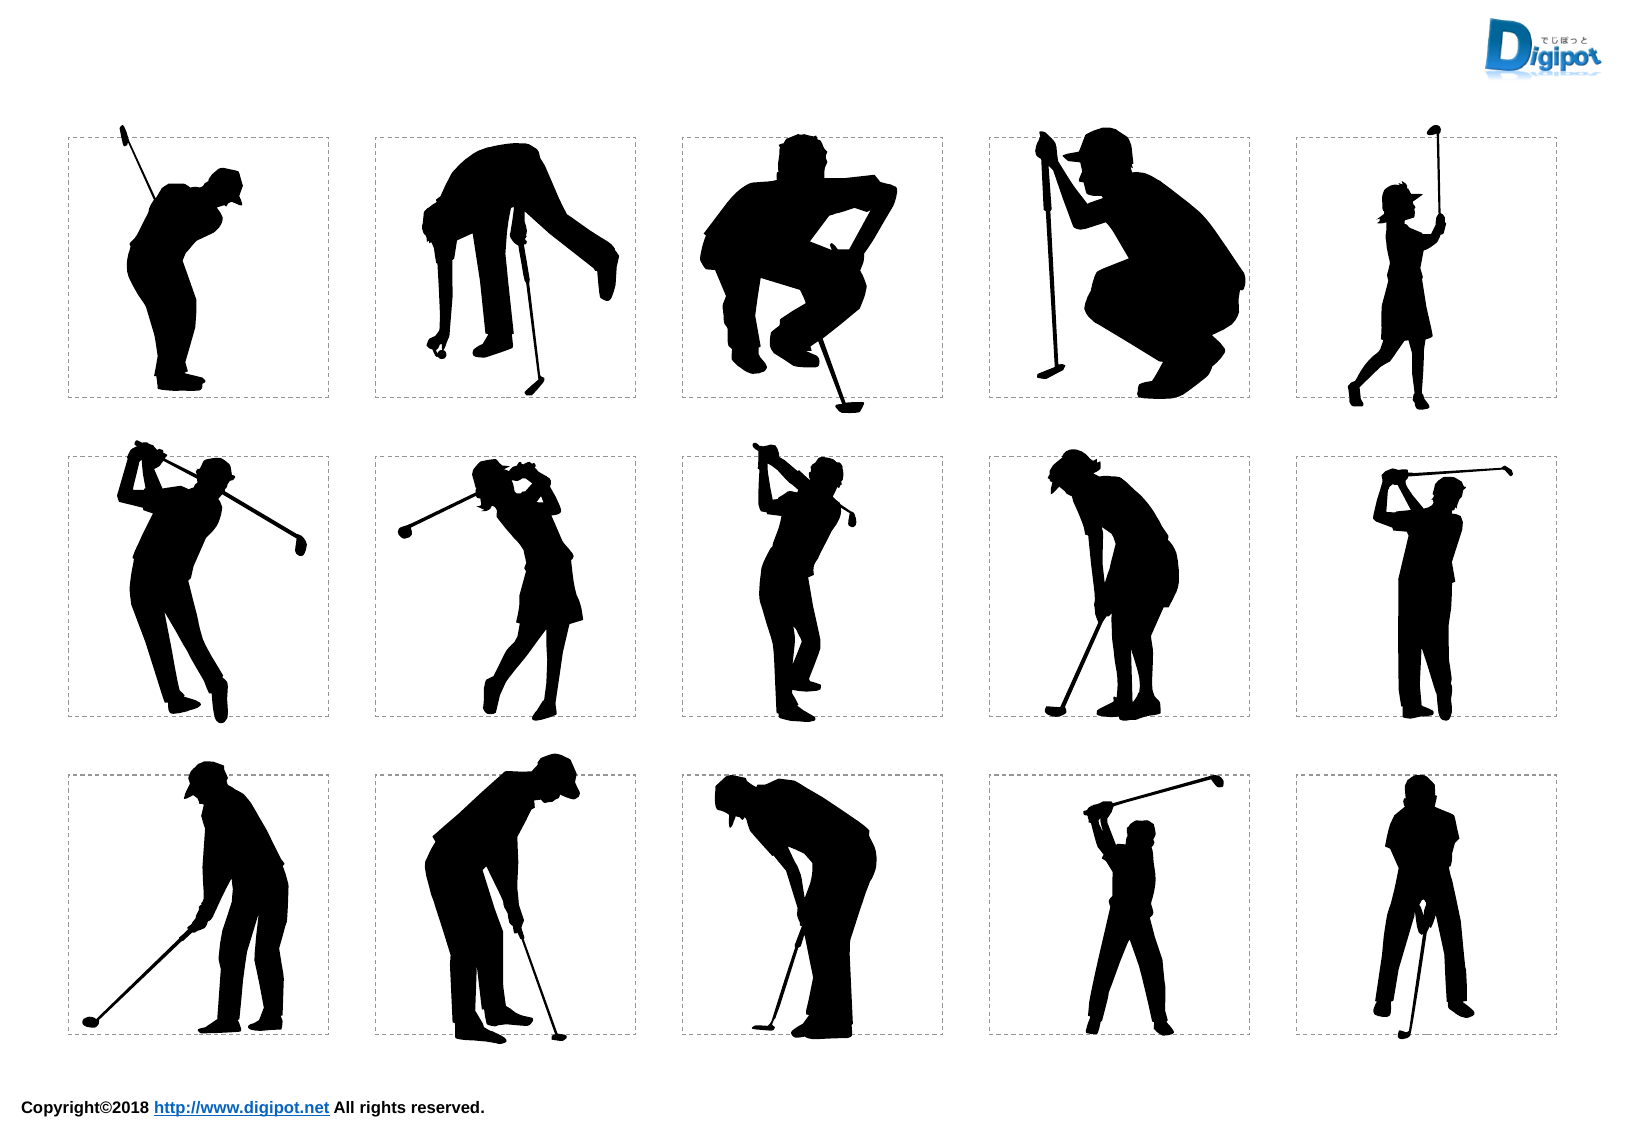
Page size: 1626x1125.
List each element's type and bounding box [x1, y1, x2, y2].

text_box [1044, 449, 1179, 721]
text_box [1347, 125, 1447, 410]
text_box [1373, 775, 1475, 1040]
text_box [82, 761, 289, 1034]
text_box [1083, 775, 1224, 1036]
text_box [752, 442, 857, 722]
text_box [422, 143, 620, 396]
text_box [1373, 465, 1514, 721]
text_box [700, 134, 898, 414]
text_box [424, 753, 580, 1044]
text_box [117, 440, 307, 724]
text_box [1035, 127, 1246, 399]
text_box [397, 459, 584, 721]
text_box [714, 775, 877, 1040]
picture [1485, 18, 1602, 82]
text_box [119, 125, 243, 391]
